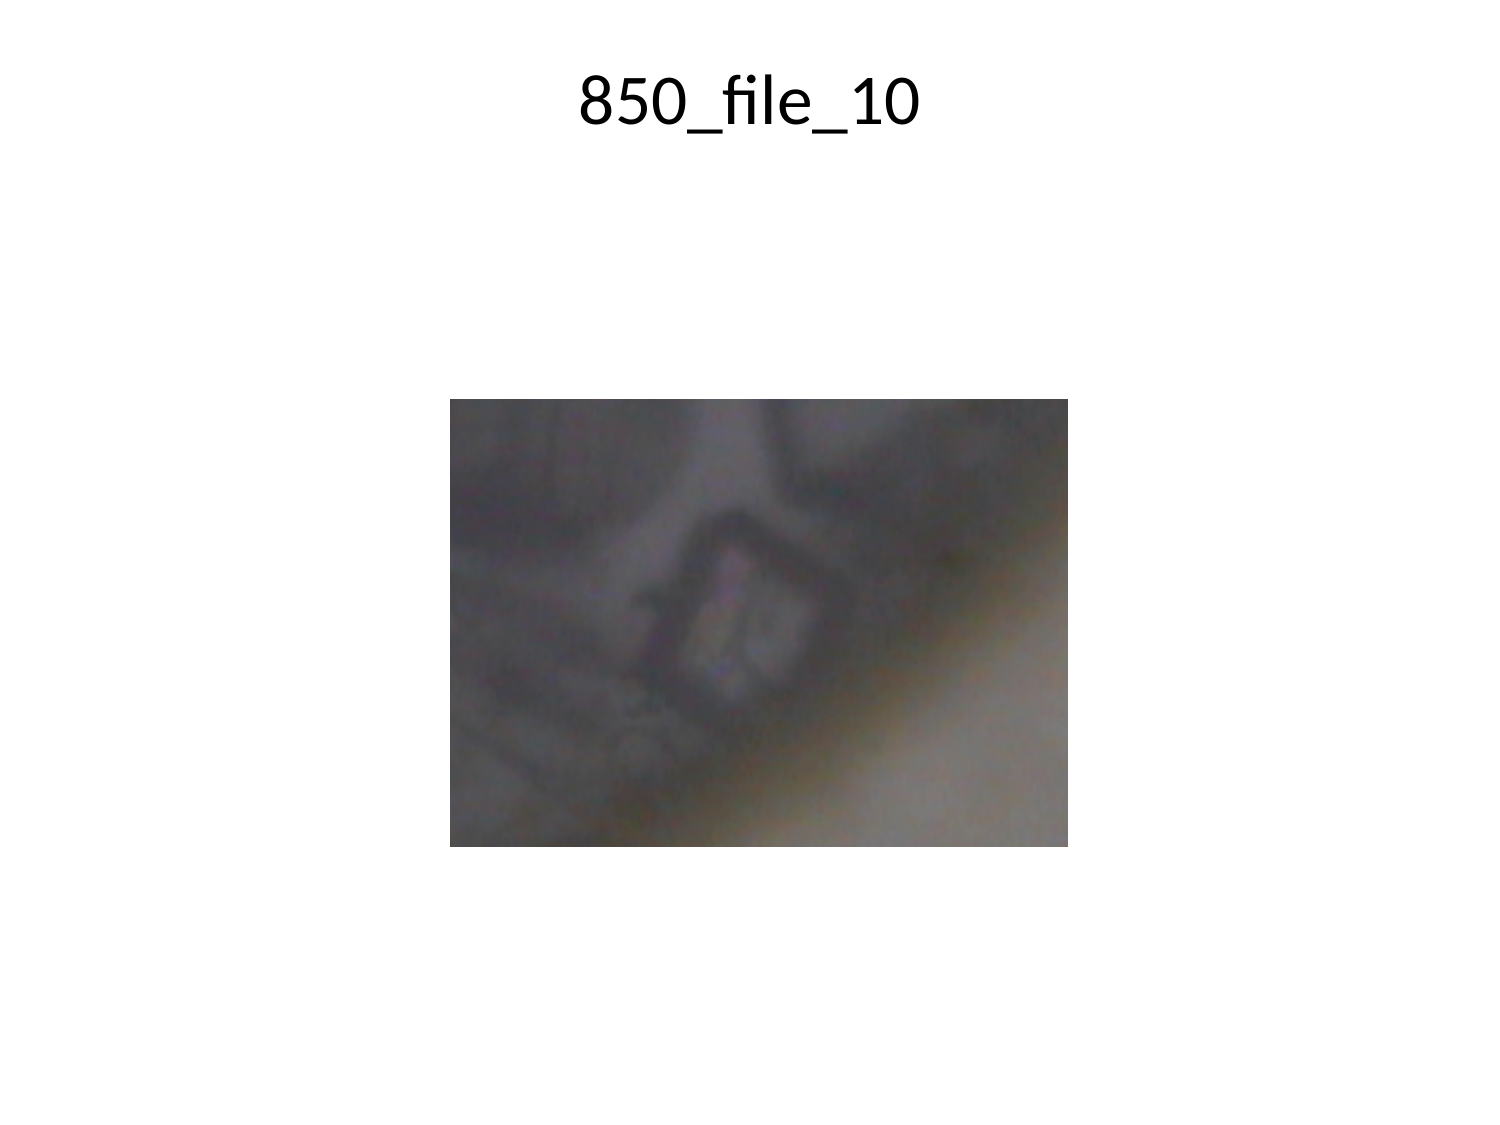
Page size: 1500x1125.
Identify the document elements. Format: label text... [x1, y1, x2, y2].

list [449, 399, 1068, 848]
title 850_file_10 [75, 45, 1425, 233]
